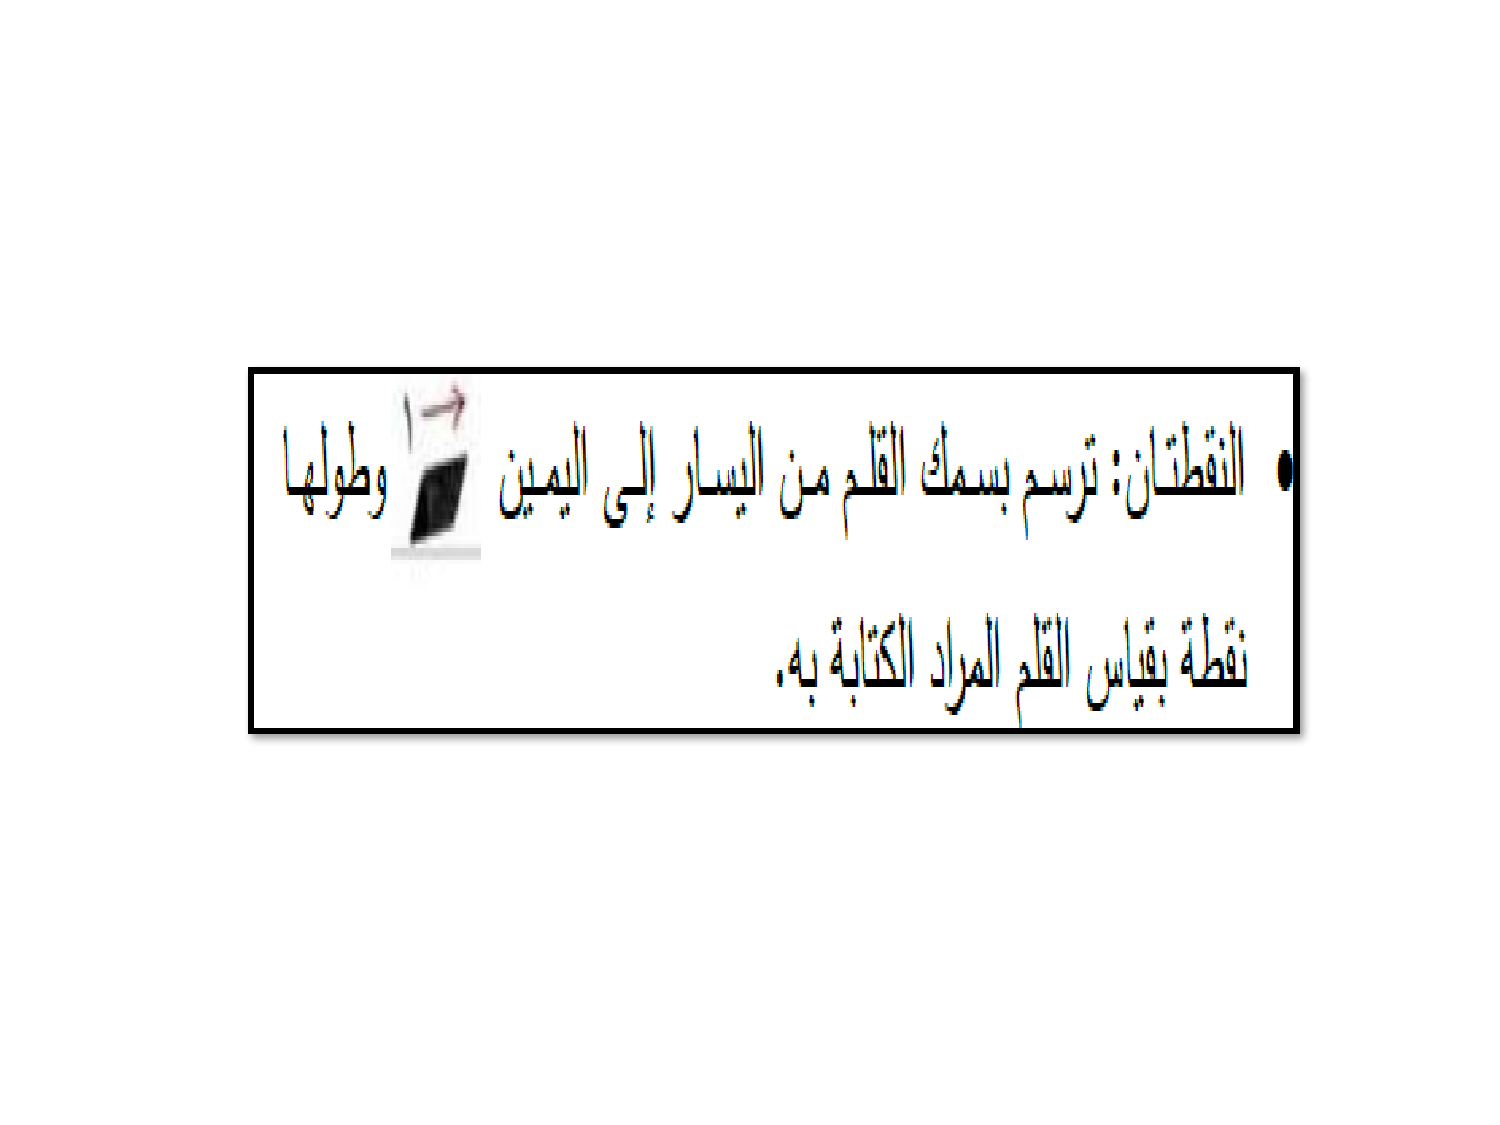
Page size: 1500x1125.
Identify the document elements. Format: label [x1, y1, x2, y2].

picture [253, 373, 1294, 729]
